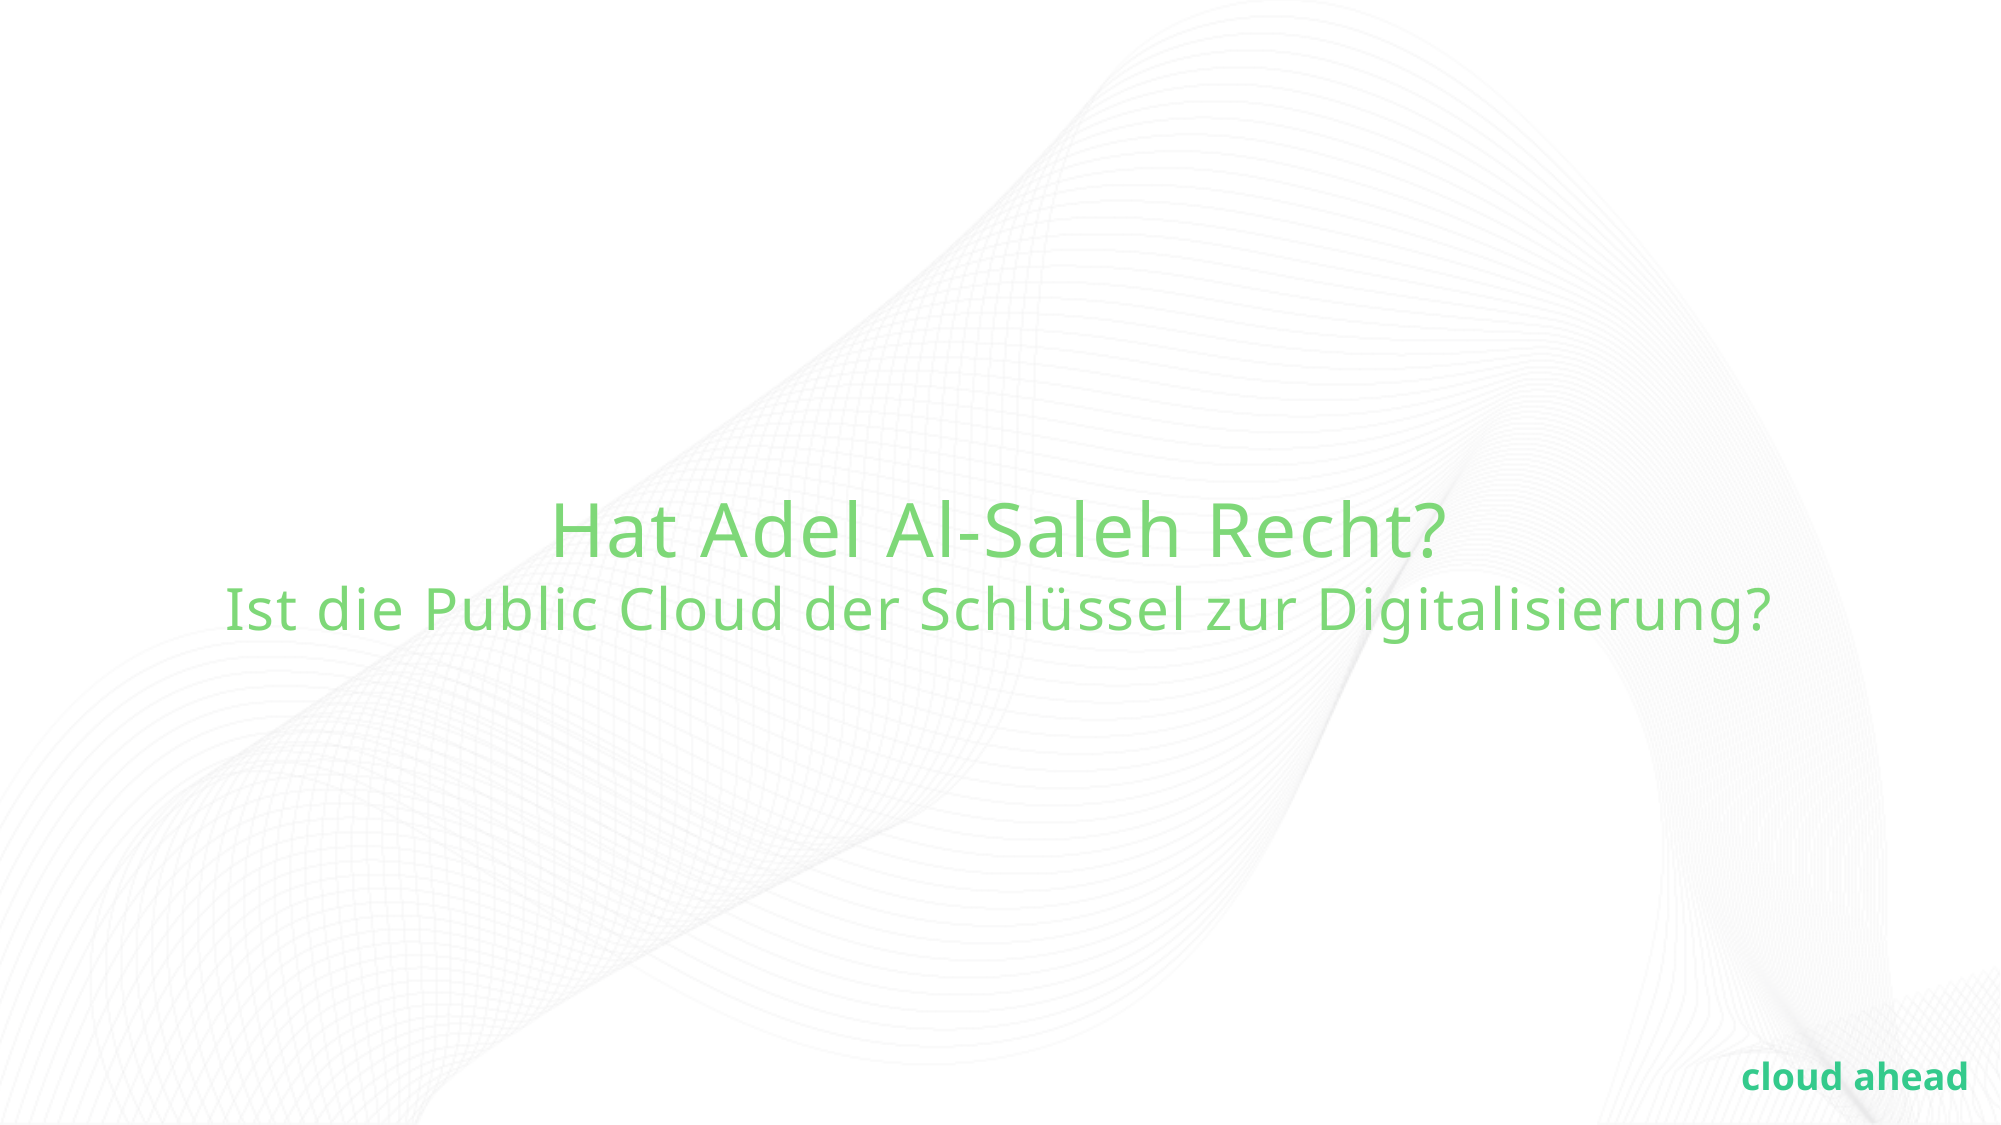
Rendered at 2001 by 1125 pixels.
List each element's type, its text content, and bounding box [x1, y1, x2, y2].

title Hat Adel Al-Saleh Recht? Ist die Public Cloud der Schlüssel zur Digitalisierung? [206, 474, 1794, 651]
